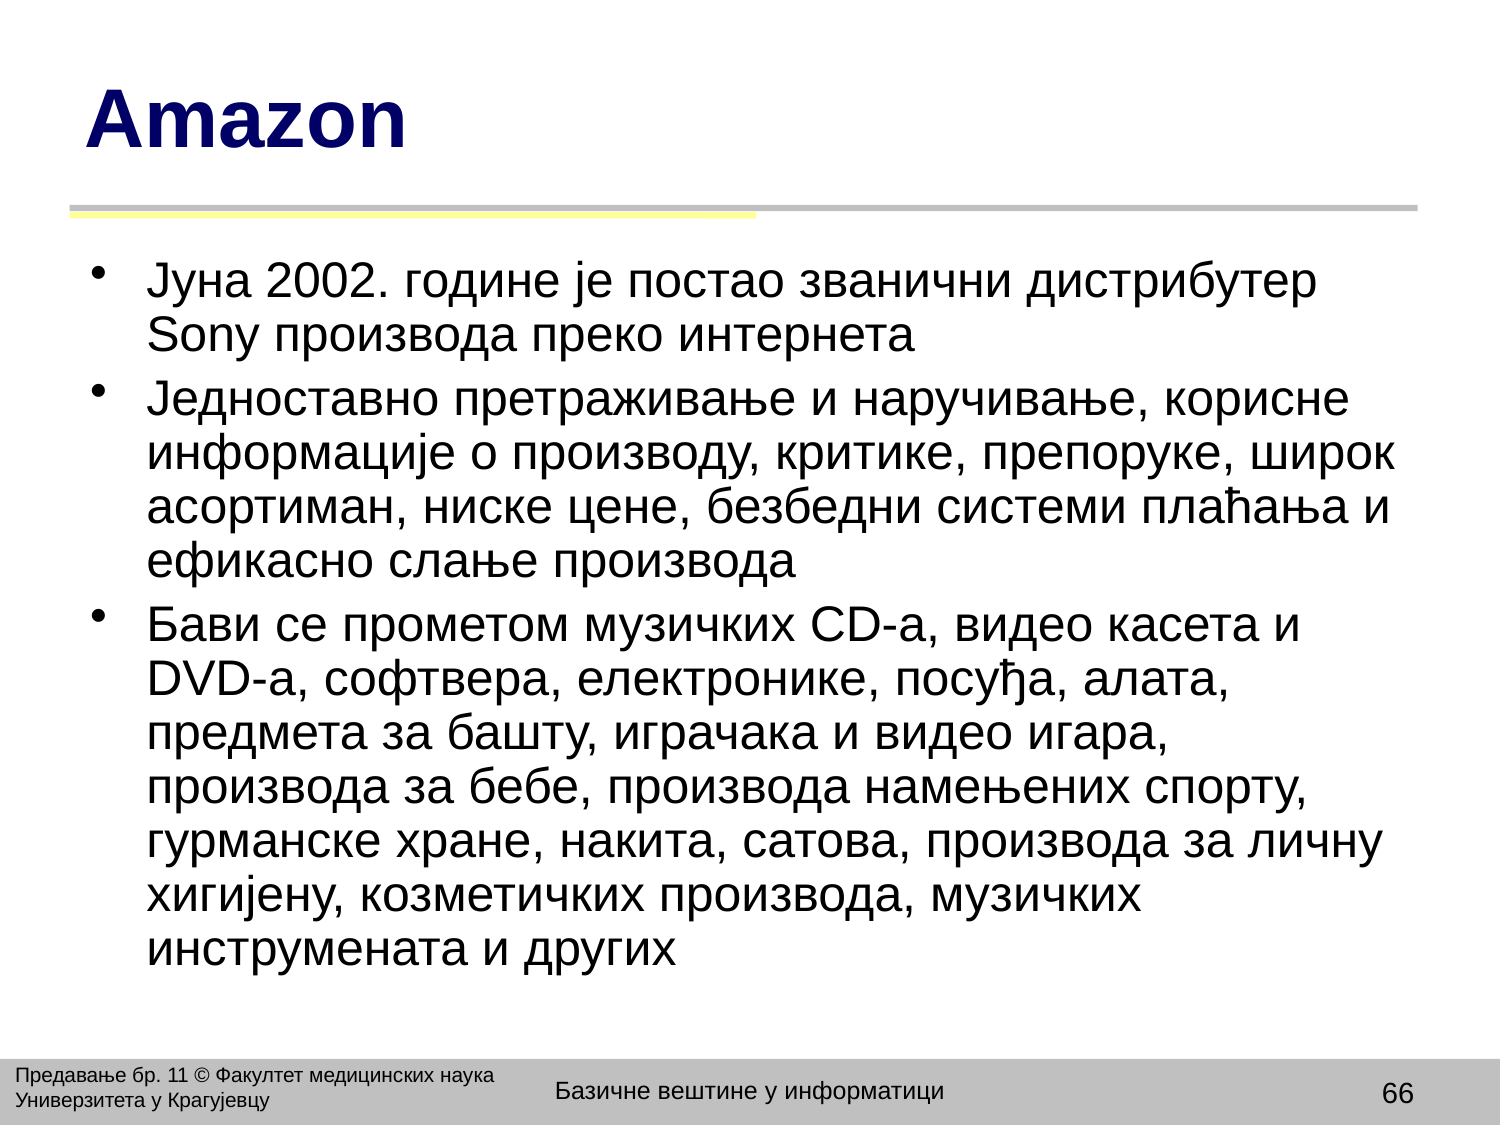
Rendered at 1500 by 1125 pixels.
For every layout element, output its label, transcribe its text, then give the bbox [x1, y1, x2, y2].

slide_number 66 [1079, 1066, 1430, 1125]
title Amazon [69, 19, 1426, 208]
slide_number Предавање бр. 11 © Факултет медицинских наука Универзитета у Крагујевцу [0, 1053, 621, 1108]
list Јуна 2002. године је постао званични дистрибутер Sony производа преко интернета Једноставно претраживање и наручивање, корисне информације о производу, критике, препоруке, широк асортиман, ниске цене, безбедни системи плаћања и ефикасно слање производа Бави се прометом музичких CD-а, видео касета и DVD-а, софтвера, електронике, посуђа, алата, предмета за башту, играчака и видео игара, производа за бебе, производа намењених спорту, гурманске хране, накита, сатова, производа за личну хигијену, козметичких производа, музичких инструмената и других [74, 246, 1426, 1023]
footer Базичне вештине у информатици [512, 1066, 988, 1125]
